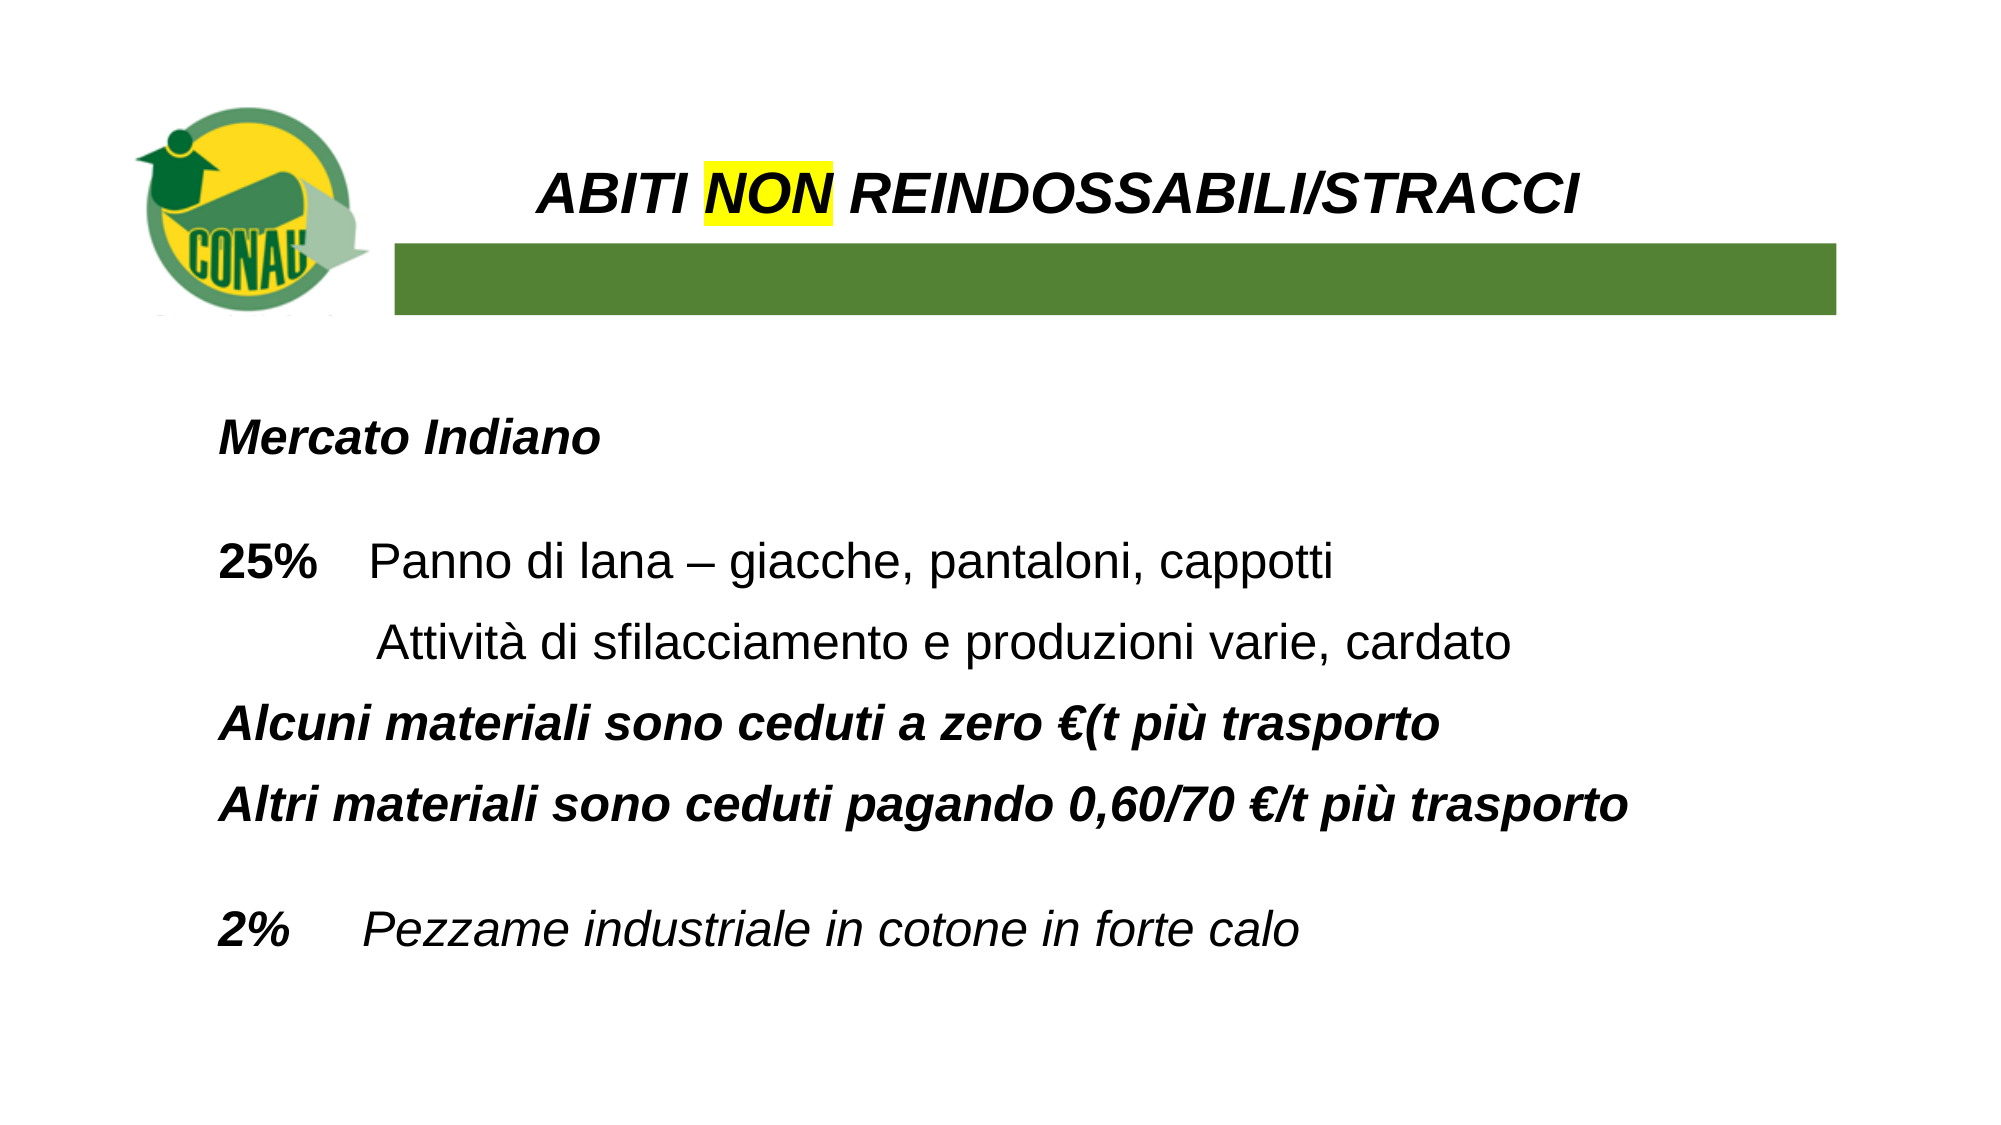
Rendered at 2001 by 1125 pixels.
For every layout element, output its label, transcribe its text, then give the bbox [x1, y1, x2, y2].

text_box Mercato Indiano 25% Panno di lana – giacche, pantaloni, cappotti Attività di sfilacciamento e produzioni varie, cardato Alcuni materiali sono ceduti a zero €(t più trasporto Altri materiali sono ceduti pagando 0,60/70 €/t più trasporto 2% Pezzame industriale in cotone in forte calo [203, 392, 1764, 965]
text_box [395, 242, 1837, 316]
text_box ABITI NON REINDOSSABILI/STRACCI [521, 142, 1672, 233]
picture [111, 80, 395, 316]
